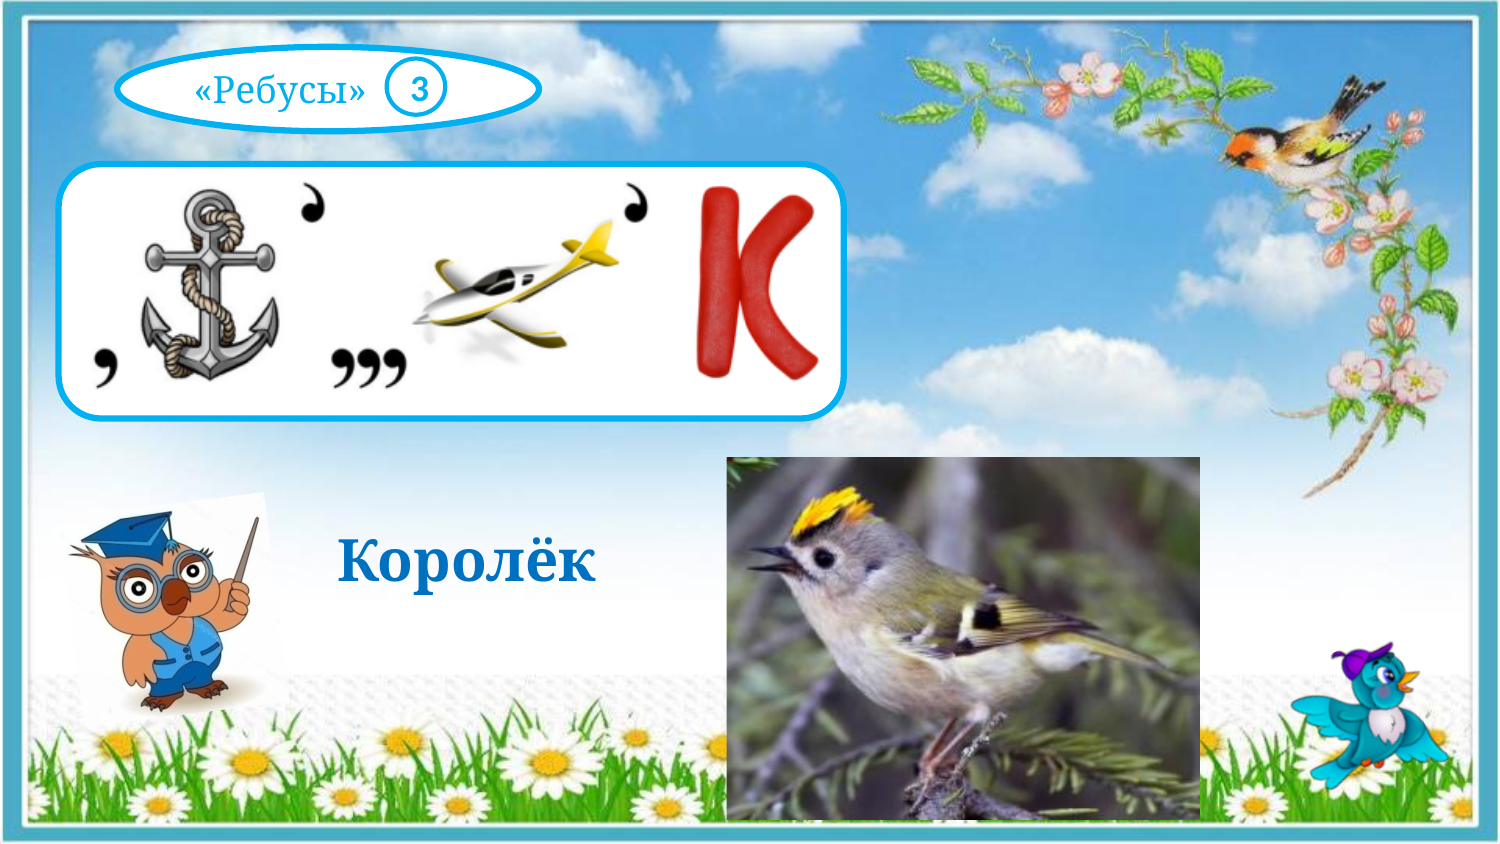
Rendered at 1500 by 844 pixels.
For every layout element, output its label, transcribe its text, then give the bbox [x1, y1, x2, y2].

text_box 3 [384, 56, 448, 117]
picture [0, 0, 1500, 844]
text_box «Ребусы» [117, 46, 539, 132]
text_box Королёк [322, 515, 611, 601]
